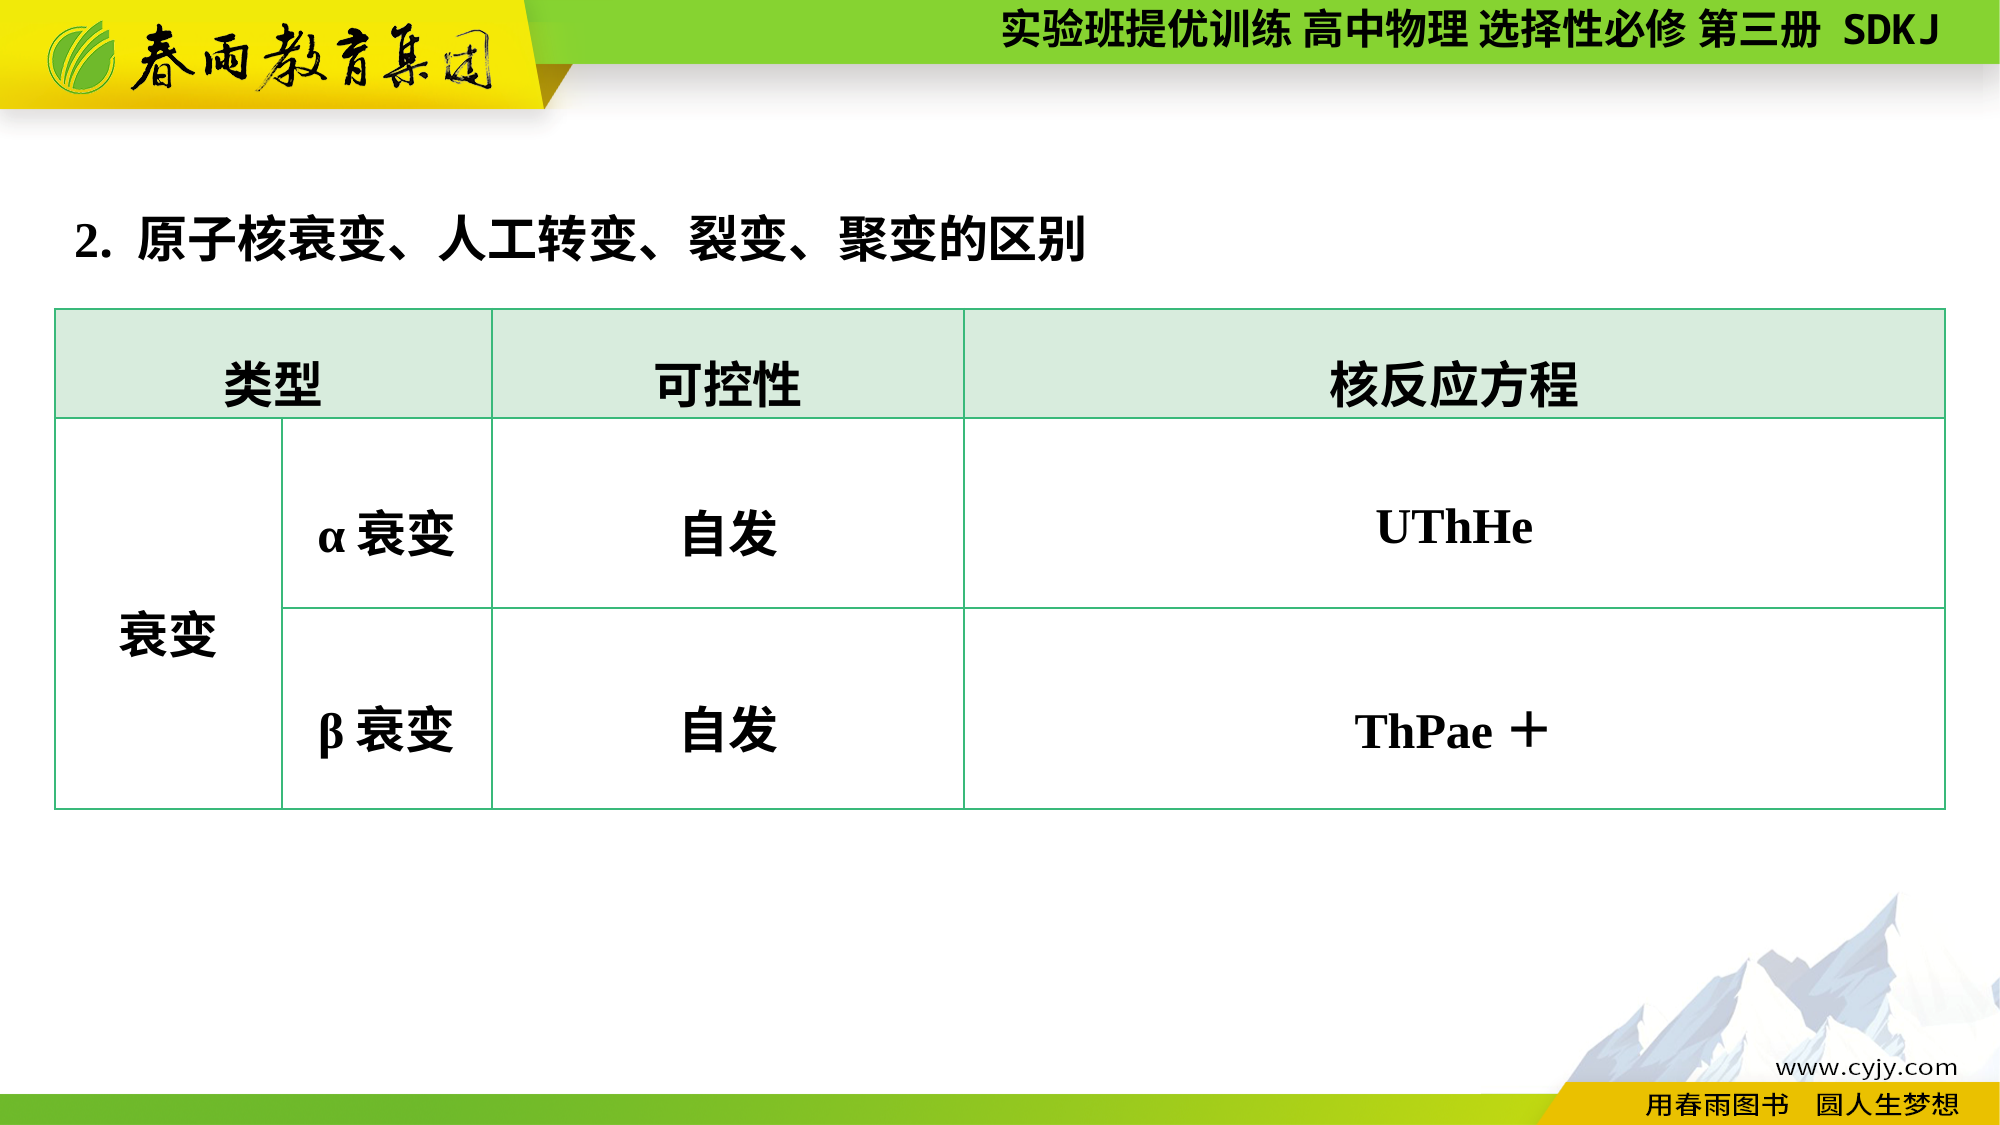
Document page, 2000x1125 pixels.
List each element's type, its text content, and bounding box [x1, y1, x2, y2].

list 2. 原子核衰变、人工转变、裂变、聚变的区别 [59, 169, 1944, 265]
picture [0, 0, 2000, 1125]
